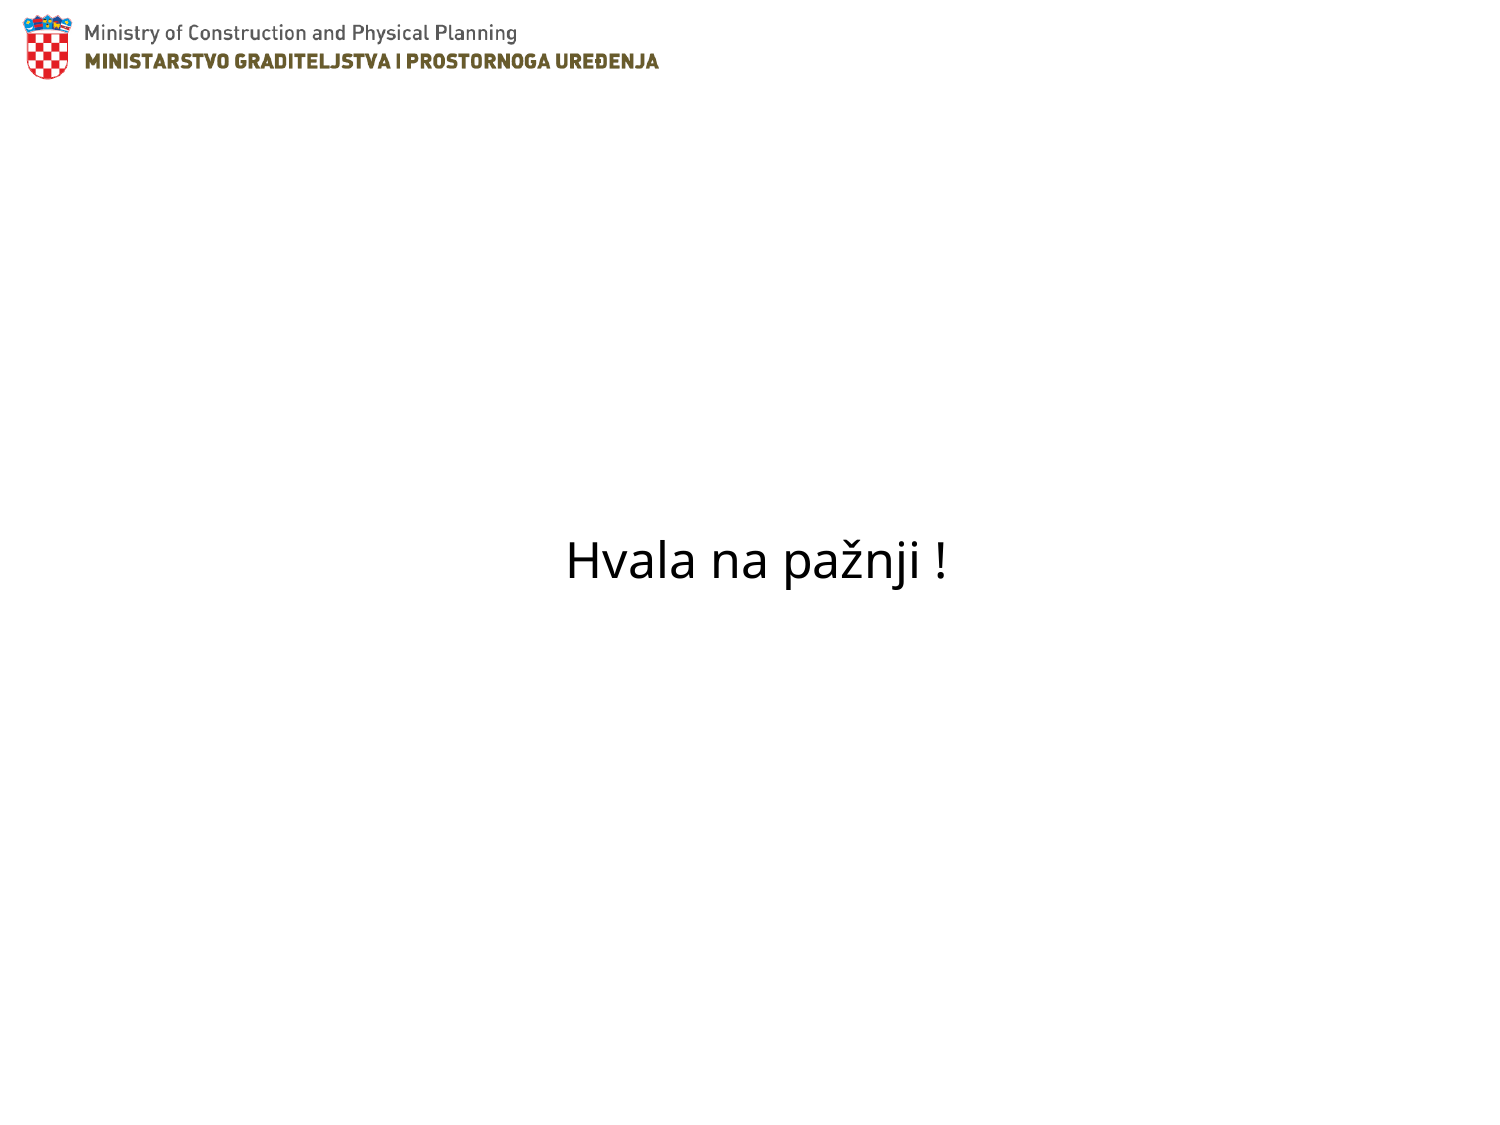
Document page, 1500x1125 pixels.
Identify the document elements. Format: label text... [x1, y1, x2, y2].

picture [0, 0, 689, 100]
title Hvala na pažnji ! [110, 395, 1404, 730]
